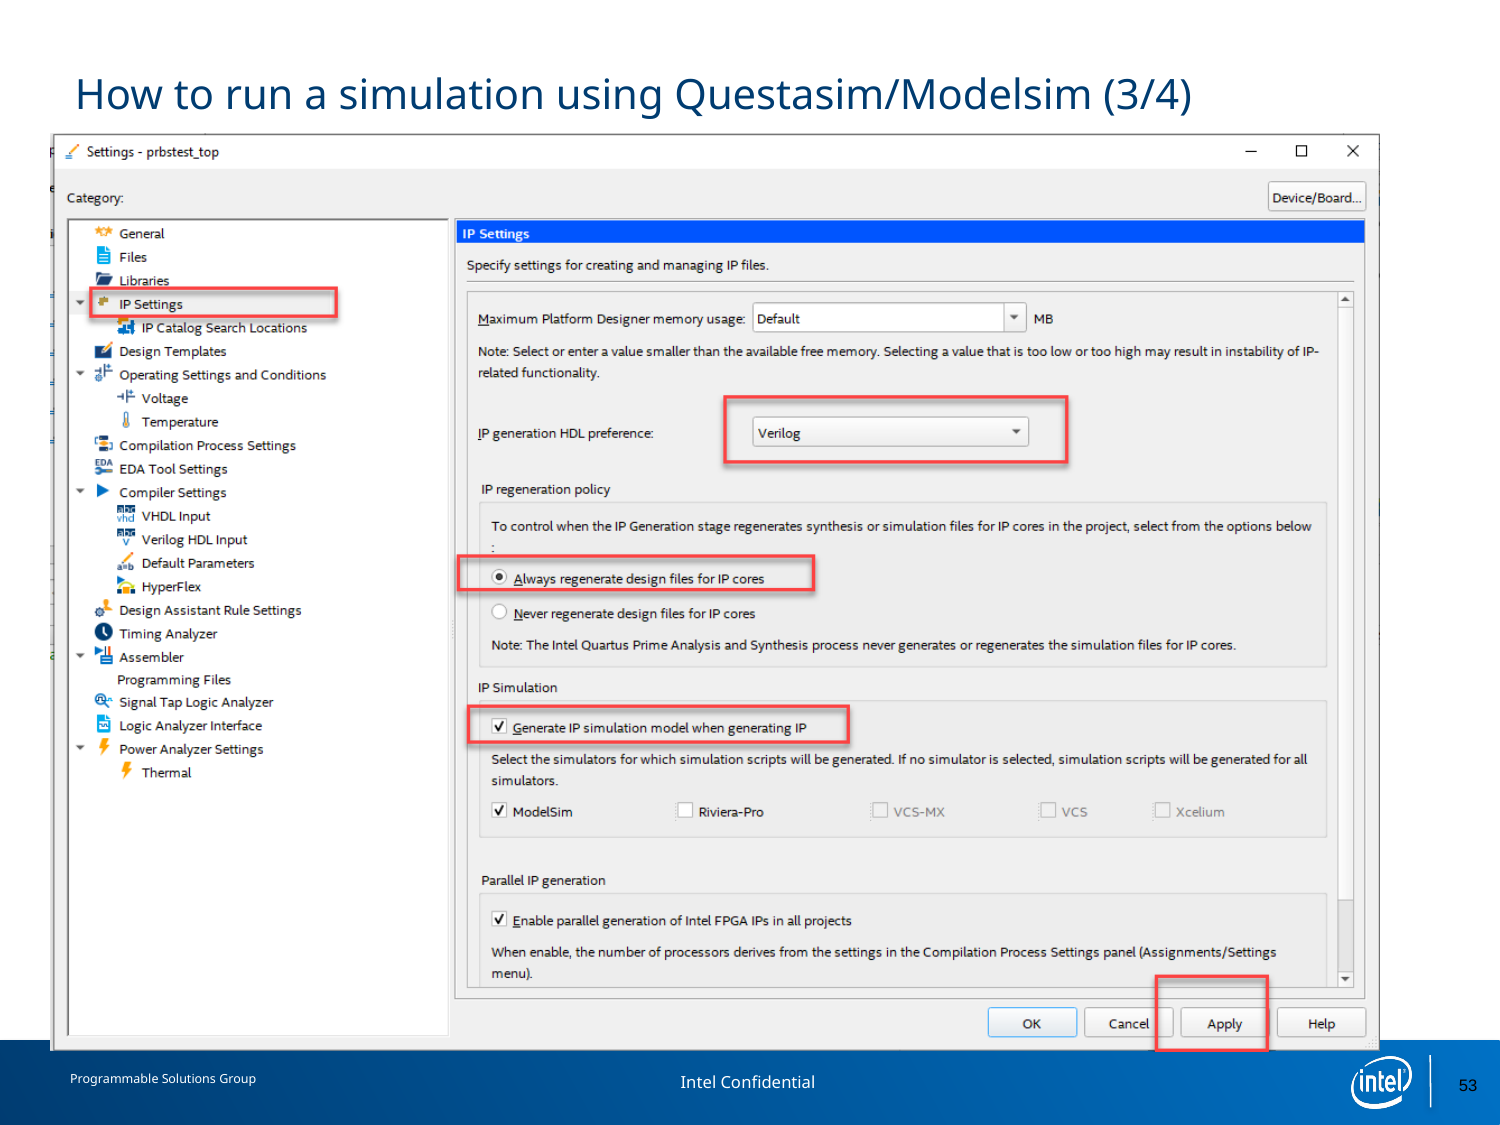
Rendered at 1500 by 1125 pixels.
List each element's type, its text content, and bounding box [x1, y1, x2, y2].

title How to run a simulation using Questasim/Modelsim (3/4) [74, 67, 1478, 258]
picture [49, 133, 1380, 1053]
slide_number 53 [1127, 1055, 1478, 1116]
